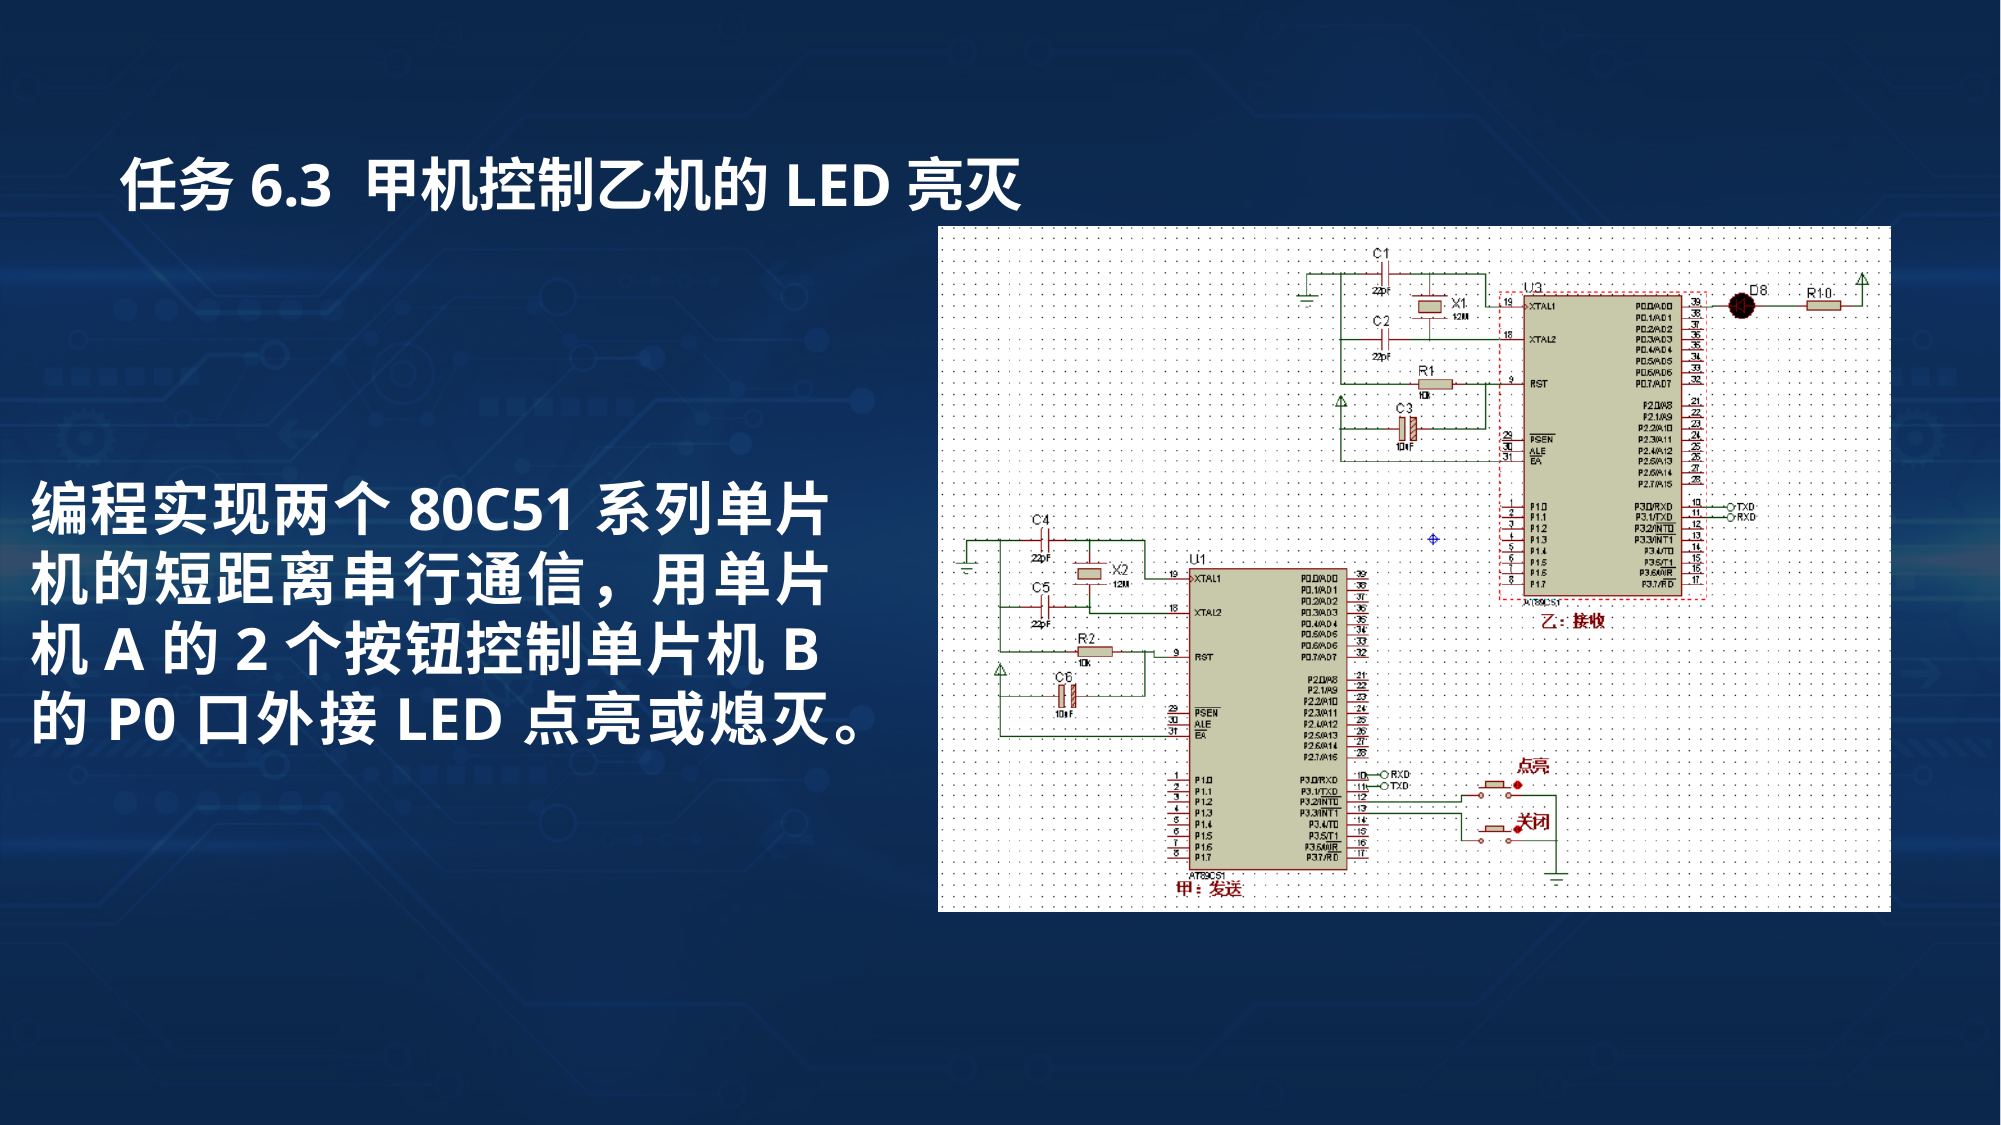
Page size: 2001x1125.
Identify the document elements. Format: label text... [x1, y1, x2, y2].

text_box 编程实现两个80C51系列单片机的短距离串行通信，用单片机A的2个按钮控制单片机B的P0口外接LED点亮或熄灭。 [15, 464, 849, 760]
picture [937, 226, 1891, 913]
text_box 任务6.3 甲机控制乙机的LED亮灭 [104, 140, 1800, 226]
